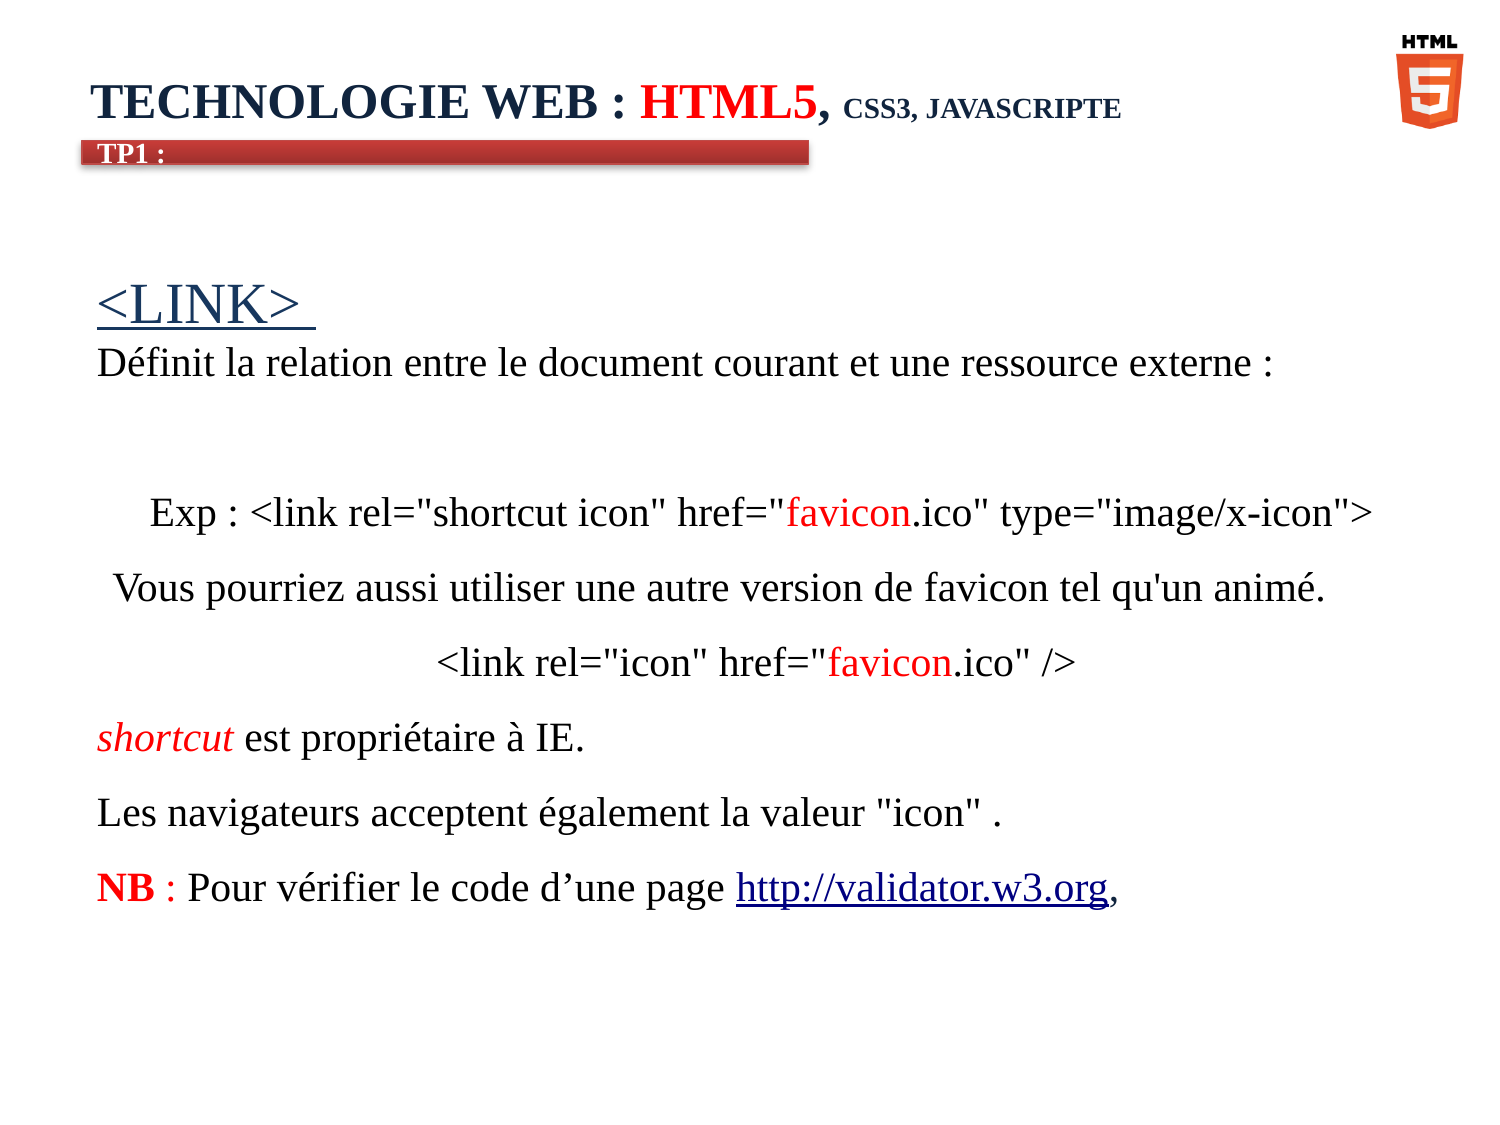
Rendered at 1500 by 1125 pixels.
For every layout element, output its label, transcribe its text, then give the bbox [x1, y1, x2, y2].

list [1382, 34, 1477, 130]
text_box [74, 262, 1425, 1005]
text_box <link> Définit la relation entre le document courant et une ressource externe : Exp : <link rel="shortcut icon" href="favicon.ico" type="image/x-icon"> Vous pourriez aussi utiliser une autre version de favicon tel qu'un animé. <link rel="icon" href="favicon.ico" /> shortcut est propriétaire à IE. Les navigateurs acceptent également la valeur "icon" . NB : Pour vérifier le code d’une page http://validator.w3.org, [82, 257, 1442, 918]
title TECHNOLOGIE WEB : HTML5, CSS3, JAVASCRIPTE [75, 45, 1425, 153]
text_box TP1 : [81, 140, 809, 165]
